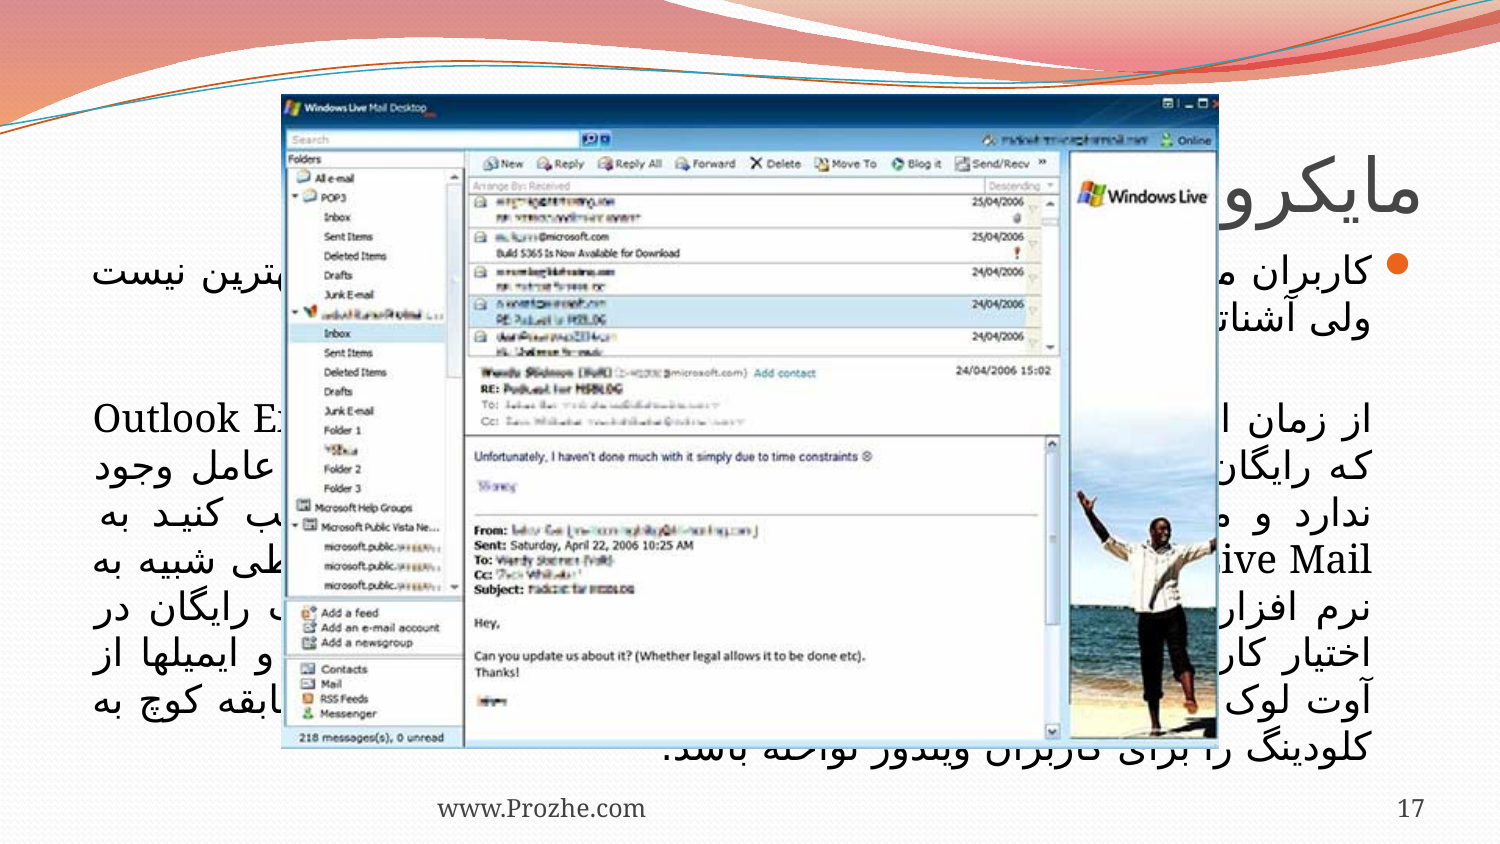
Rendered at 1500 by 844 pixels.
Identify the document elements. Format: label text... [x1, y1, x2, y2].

footer www.Prozhe.com [1219, 95, 1226, 228]
title مايکروسافت: [75, 86, 1425, 228]
title کاربرد کلود برای ادارات و ارگان ها: [274, 238, 1226, 761]
list کاربران می دانند مایکروسافت بهترین نیست در اینجا هم اولین و بهترین نیست ولی آشناترین شاید: از زمان ارائه ویندوز ویستا کاربران متوجه شدند نرم افزار Outlook Express که رایگان و محبوب خیلی از کاربران بود در نسخه جدید سیستم عامل وجود ندارد و مایکروسافت پیشنهاد داده به جای اینکه آوت لوک نصب کنید به Windows Live Mail مراجعه کنید، این سرویس تحت وب با محیطی شبیه به نرم افزار آوت لوک همان امکانات را در یک وب سایت به صورت رایگان در اختیار کاربران قرار داد و قابلیت ایمپورت Contacts و Calendar و ایمیلها از آوت لوک اکسپرس را در اختیار کاربران قرار داد تا زنگ شروع مسابقه کوچ به کلودینگ را برای کاربران ویندوز نواخته باشد. [75, 238, 1425, 779]
picture [281, 94, 1219, 750]
footer www.Prozhe.com [437, 782, 988, 827]
slide_number 17 [1299, 782, 1425, 827]
footer www.Prozhe.com [274, 95, 281, 228]
